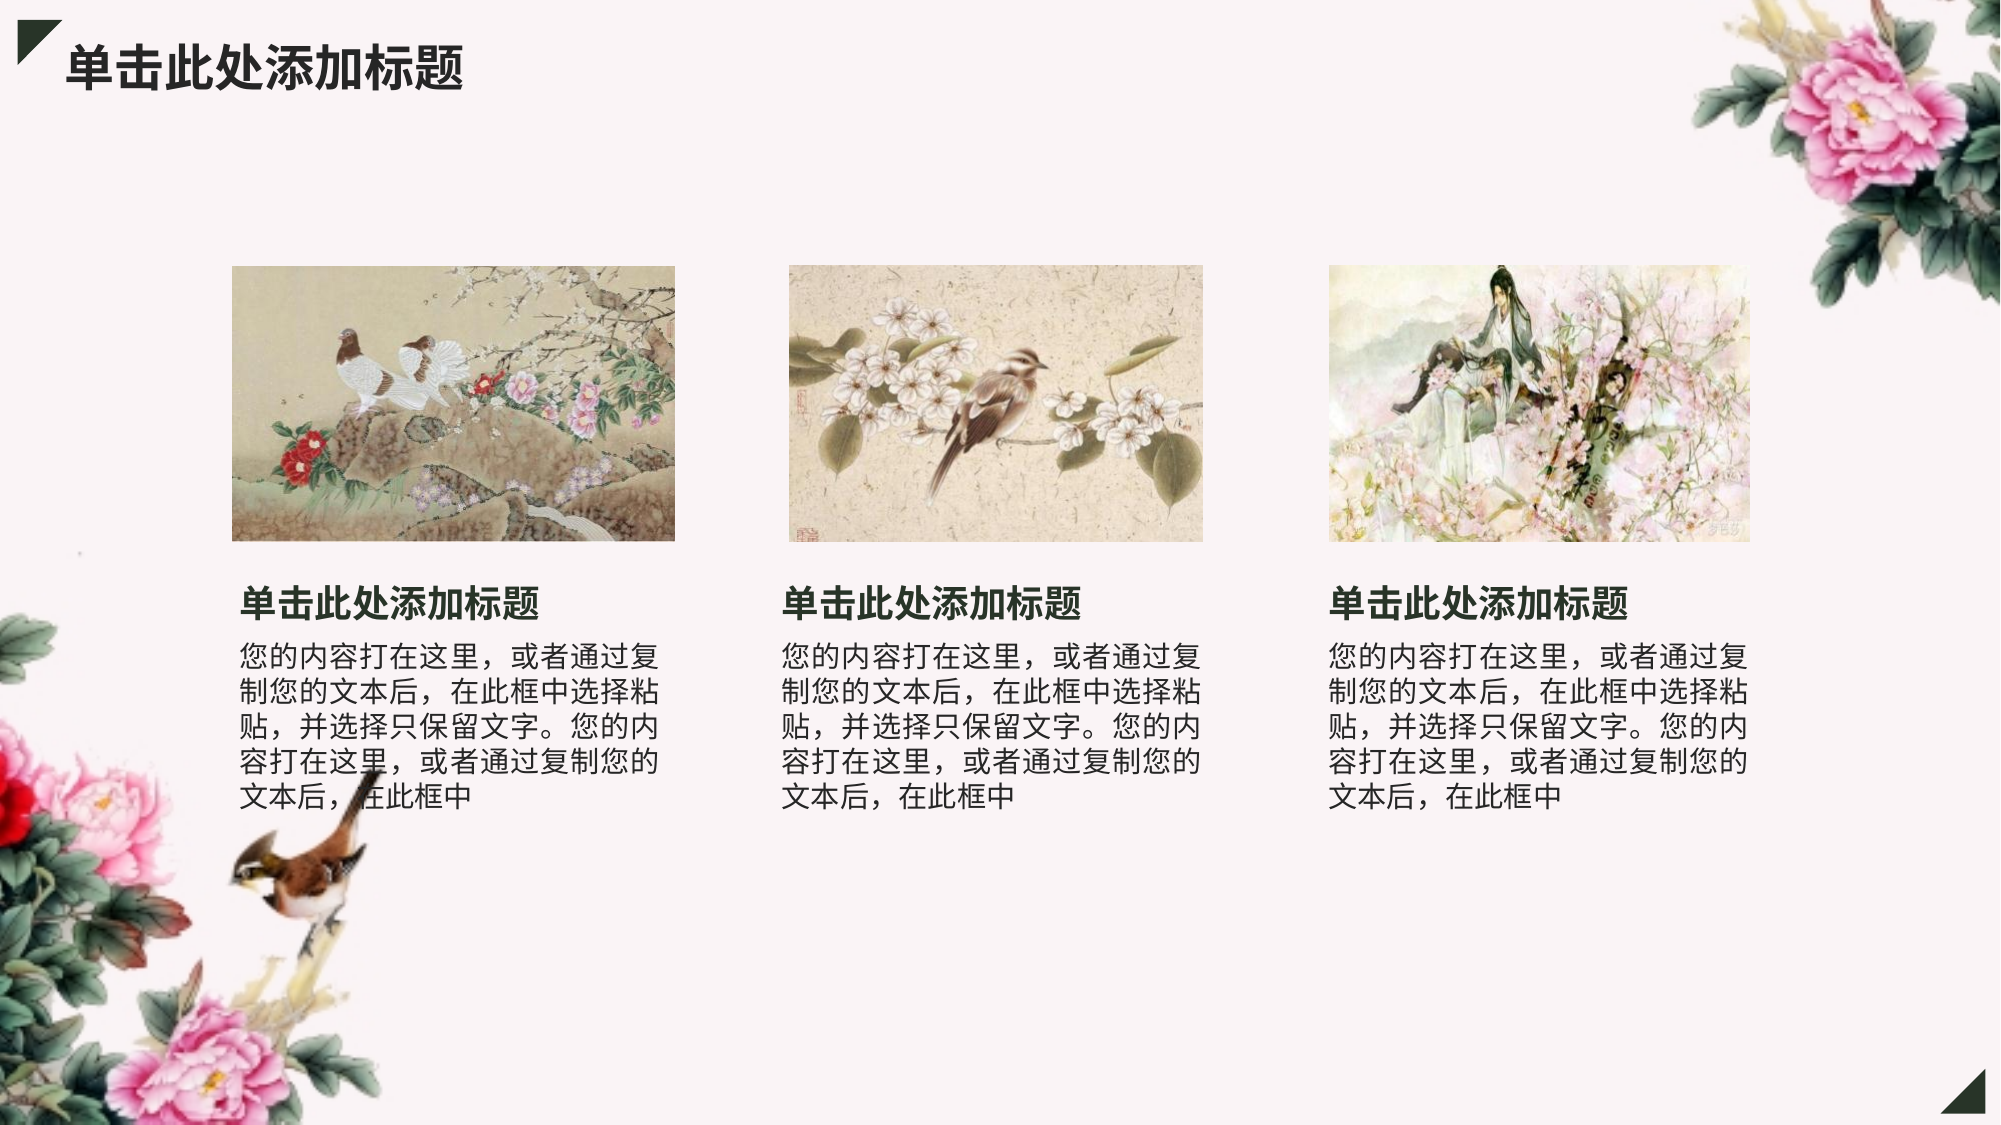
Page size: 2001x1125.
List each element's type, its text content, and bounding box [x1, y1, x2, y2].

text_box 单击此处添加标题 [224, 572, 701, 633]
text_box 您的内容打在这里，或者通过复制您的文本后，在此框中选择粘贴，并选择只保留文字。您的内容打在这里，或者通过复制您的文本后，在此框中 [766, 631, 1217, 821]
text_box 单击此处添加标题 [49, 29, 805, 105]
text_box 单击此处添加标题 [1313, 572, 1791, 633]
text_box 单击此处添加标题 [766, 572, 1244, 633]
picture [0, 0, 2001, 1125]
text_box 您的内容打在这里，或者通过复制您的文本后，在此框中选择粘贴，并选择只保留文字。您的内容打在这里，或者通过复制您的文本后，在此框中 [224, 631, 675, 821]
text_box 您的内容打在这里，或者通过复制您的文本后，在此框中选择粘贴，并选择只保留文字。您的内容打在这里，或者通过复制您的文本后，在此框中 [1313, 631, 1764, 821]
text_box [1940, 1068, 1986, 1114]
text_box [17, 19, 63, 65]
